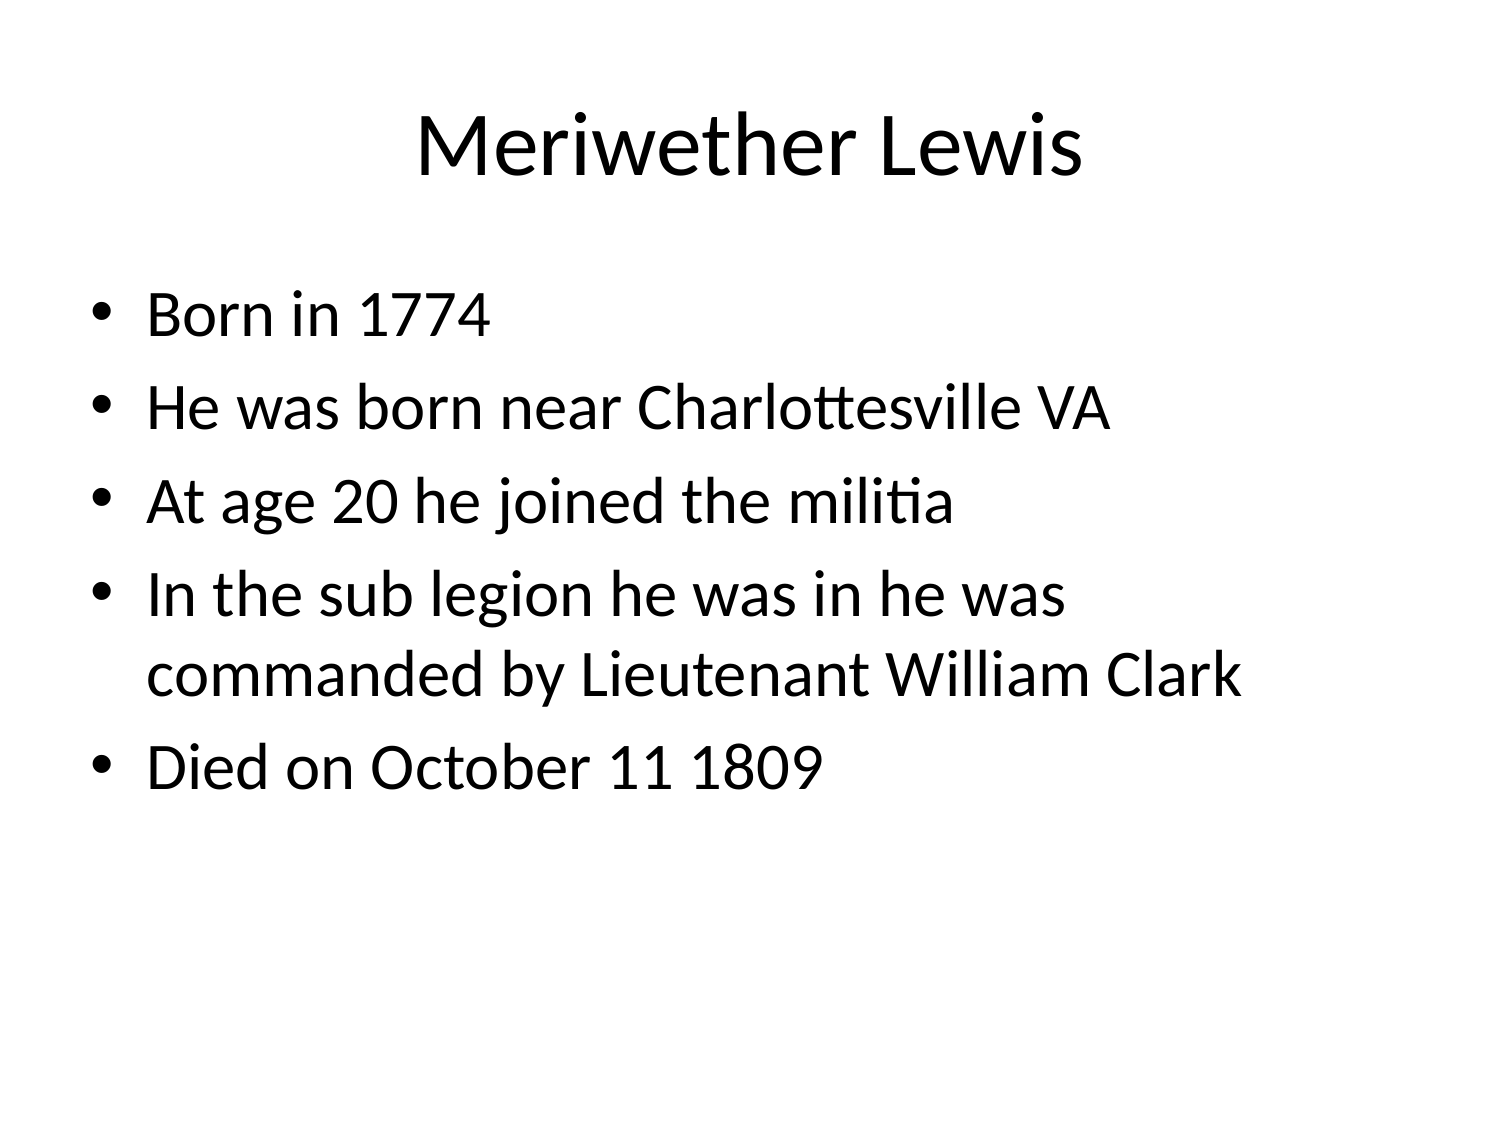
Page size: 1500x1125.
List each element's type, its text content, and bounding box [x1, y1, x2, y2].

list Born in 1774 He was born near Charlottesville VA At age 20 he joined the militia In the sub legion he was in he was commanded by Lieutenant William Clark Died on October 11 1809 [75, 262, 1425, 1005]
title Meriwether Lewis [75, 45, 1425, 233]
